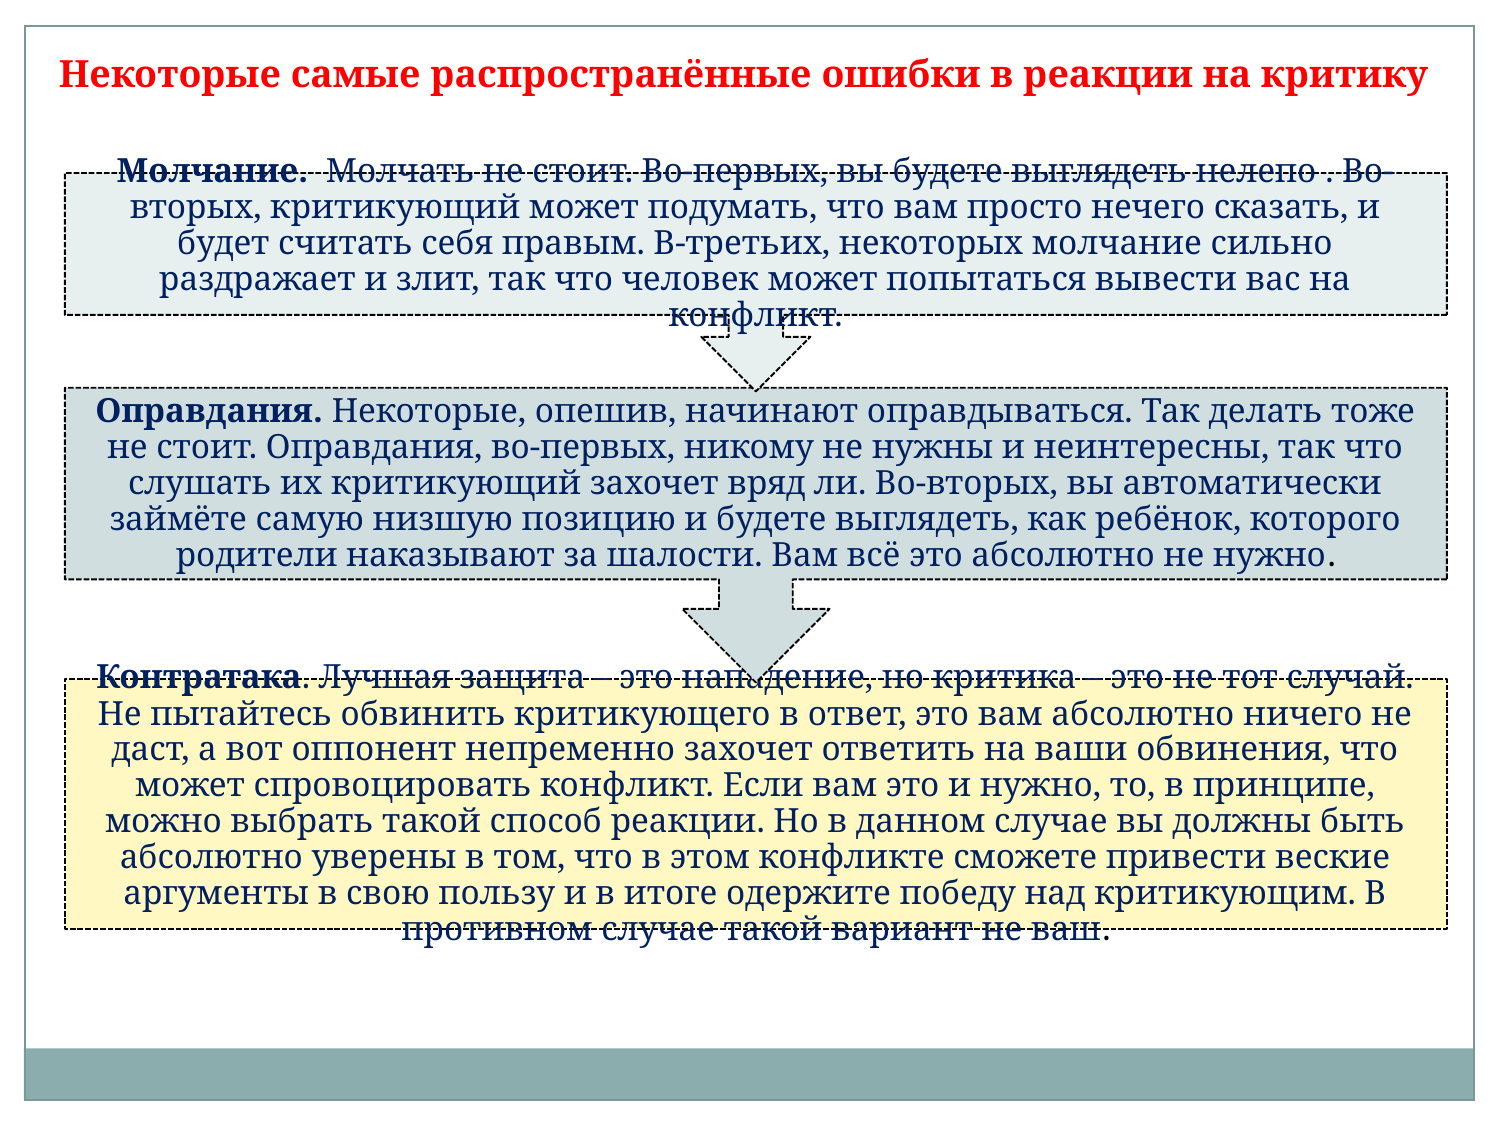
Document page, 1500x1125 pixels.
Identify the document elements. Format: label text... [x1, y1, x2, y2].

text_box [64, 172, 1448, 929]
text_box Некоторые самые распространённые ошибки в реакции на критику [41, 42, 1447, 103]
